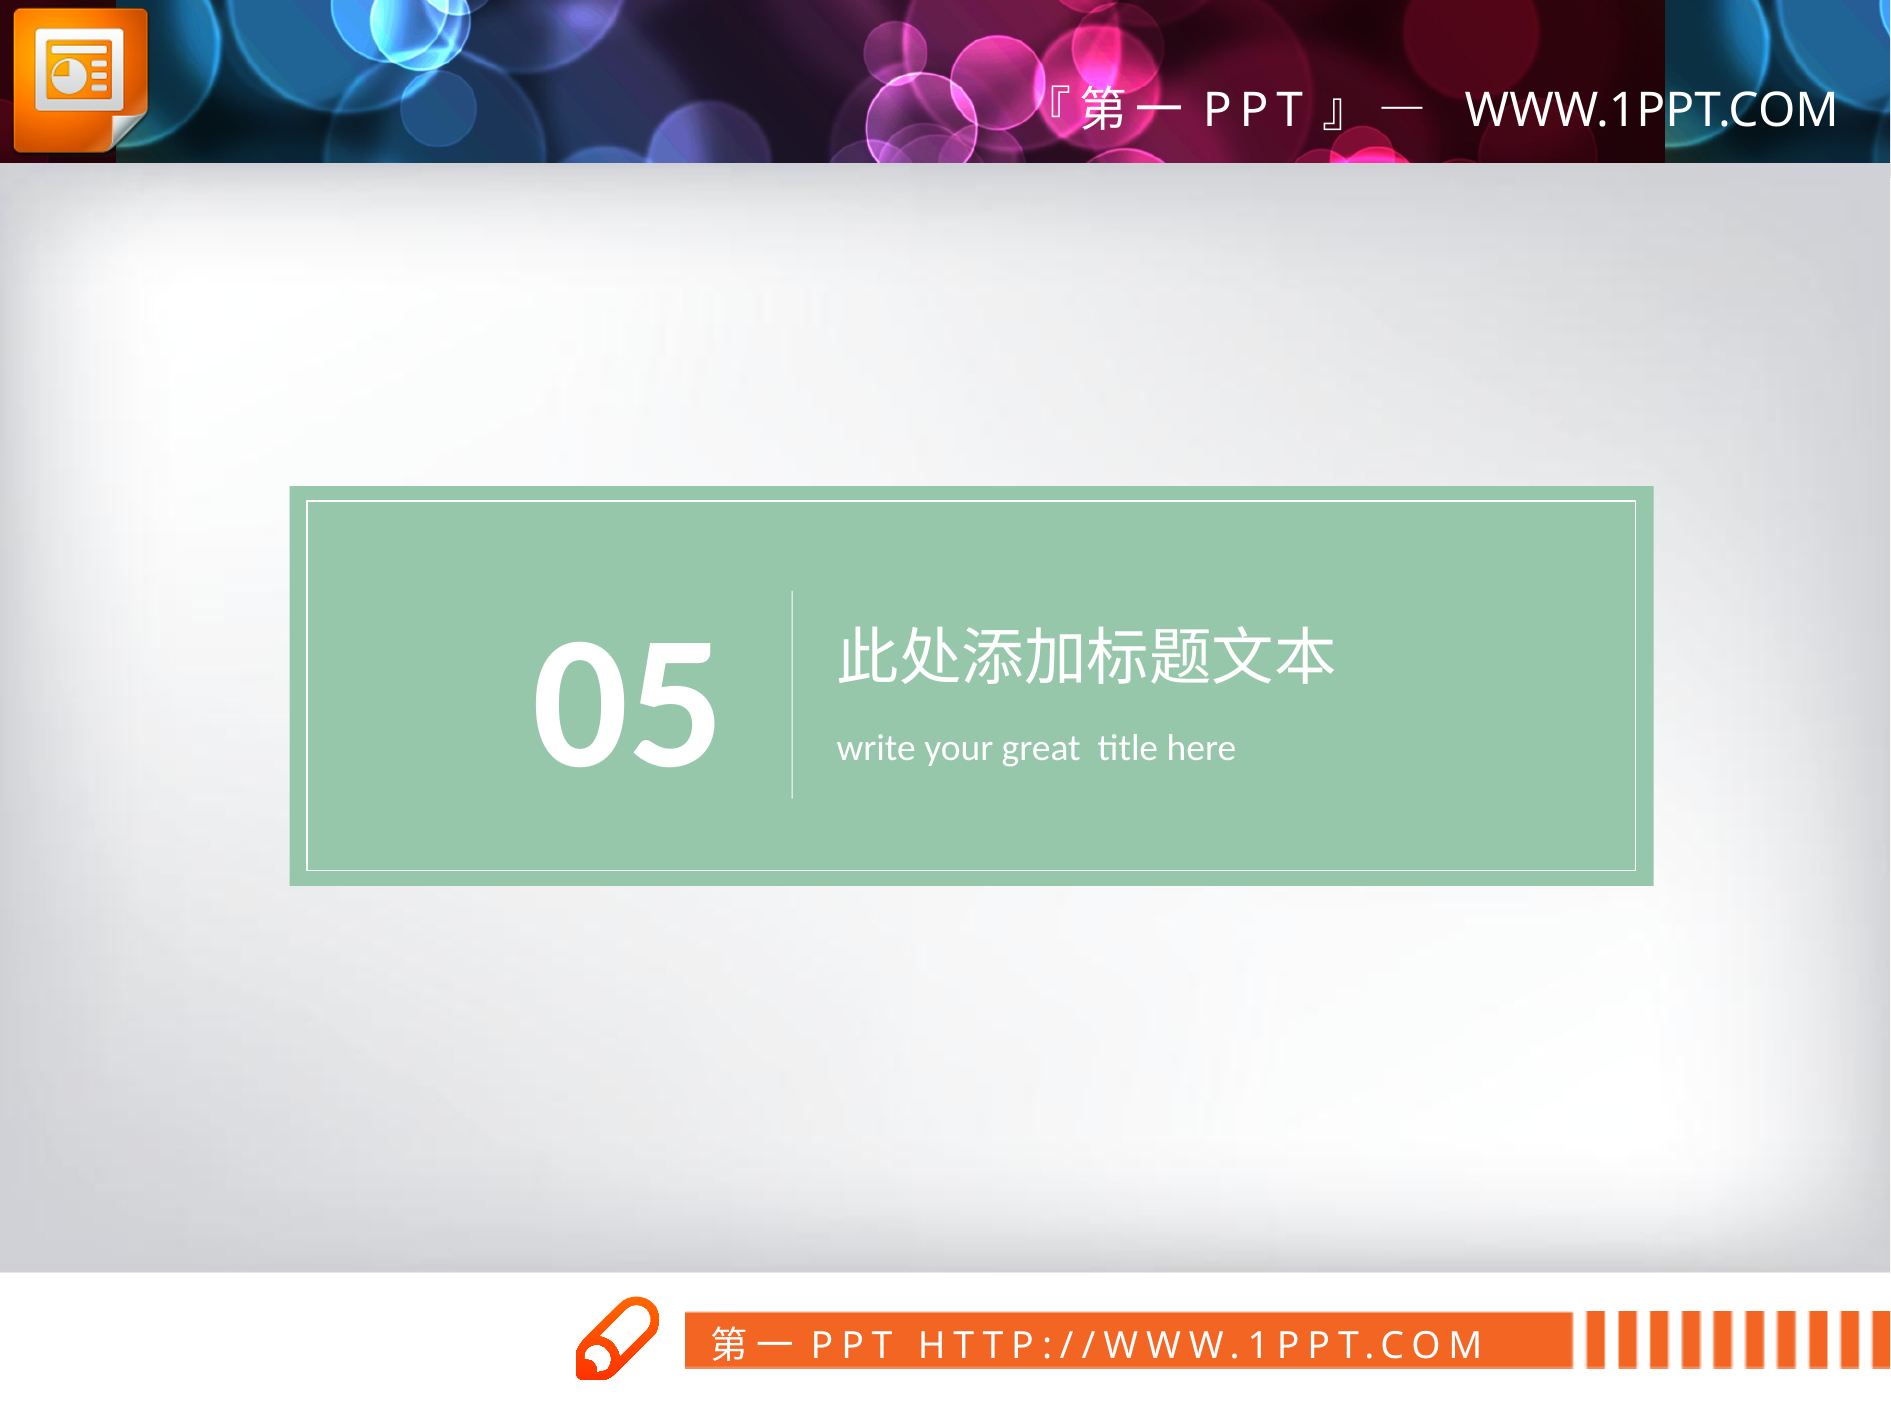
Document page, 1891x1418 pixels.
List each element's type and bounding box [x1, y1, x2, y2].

picture [0, 0, 1891, 1275]
text_box [289, 485, 1654, 887]
picture [685, 1311, 1891, 1369]
